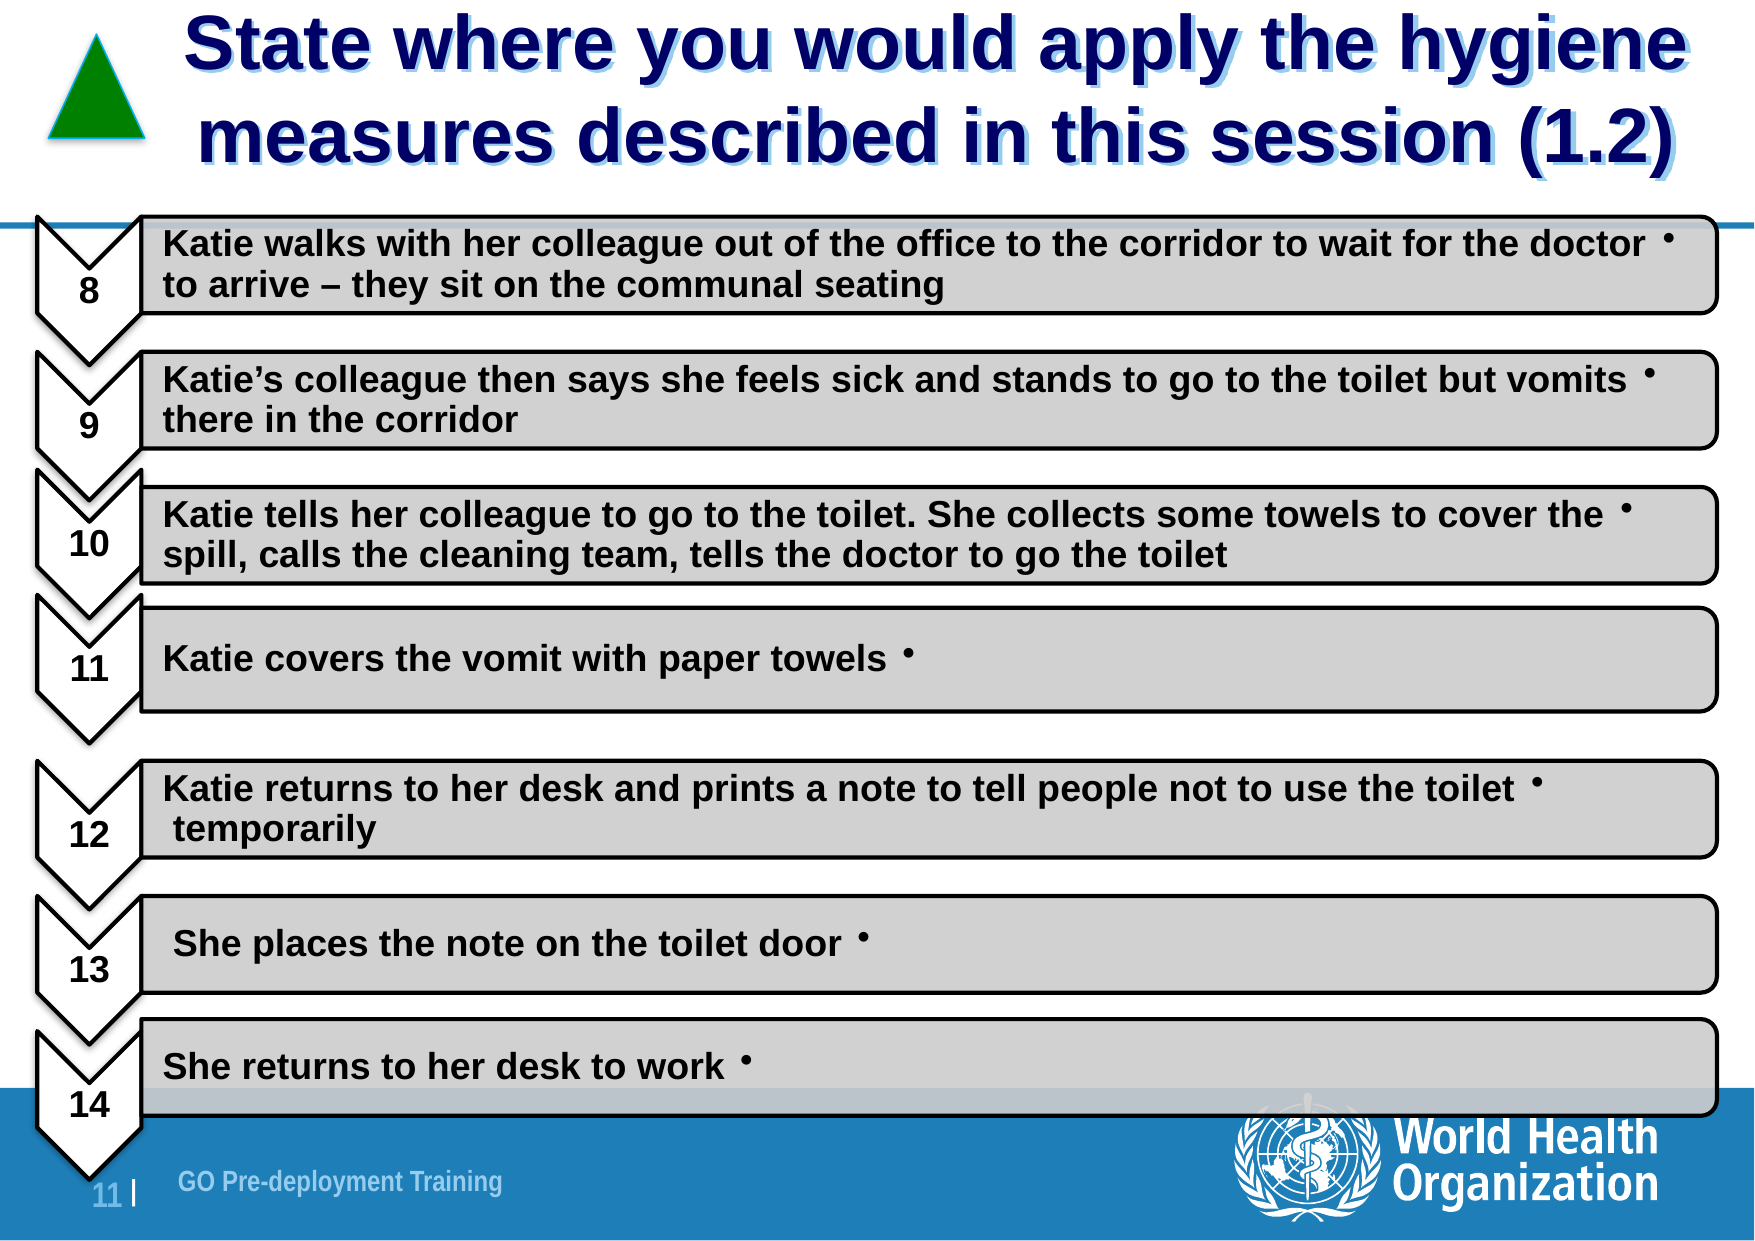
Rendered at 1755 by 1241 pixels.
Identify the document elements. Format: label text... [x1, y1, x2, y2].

title State where you would apply the hygiene measures described in this session (1.2) [43, 0, 1755, 189]
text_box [36, 215, 1718, 1181]
text_box [47, 33, 146, 140]
